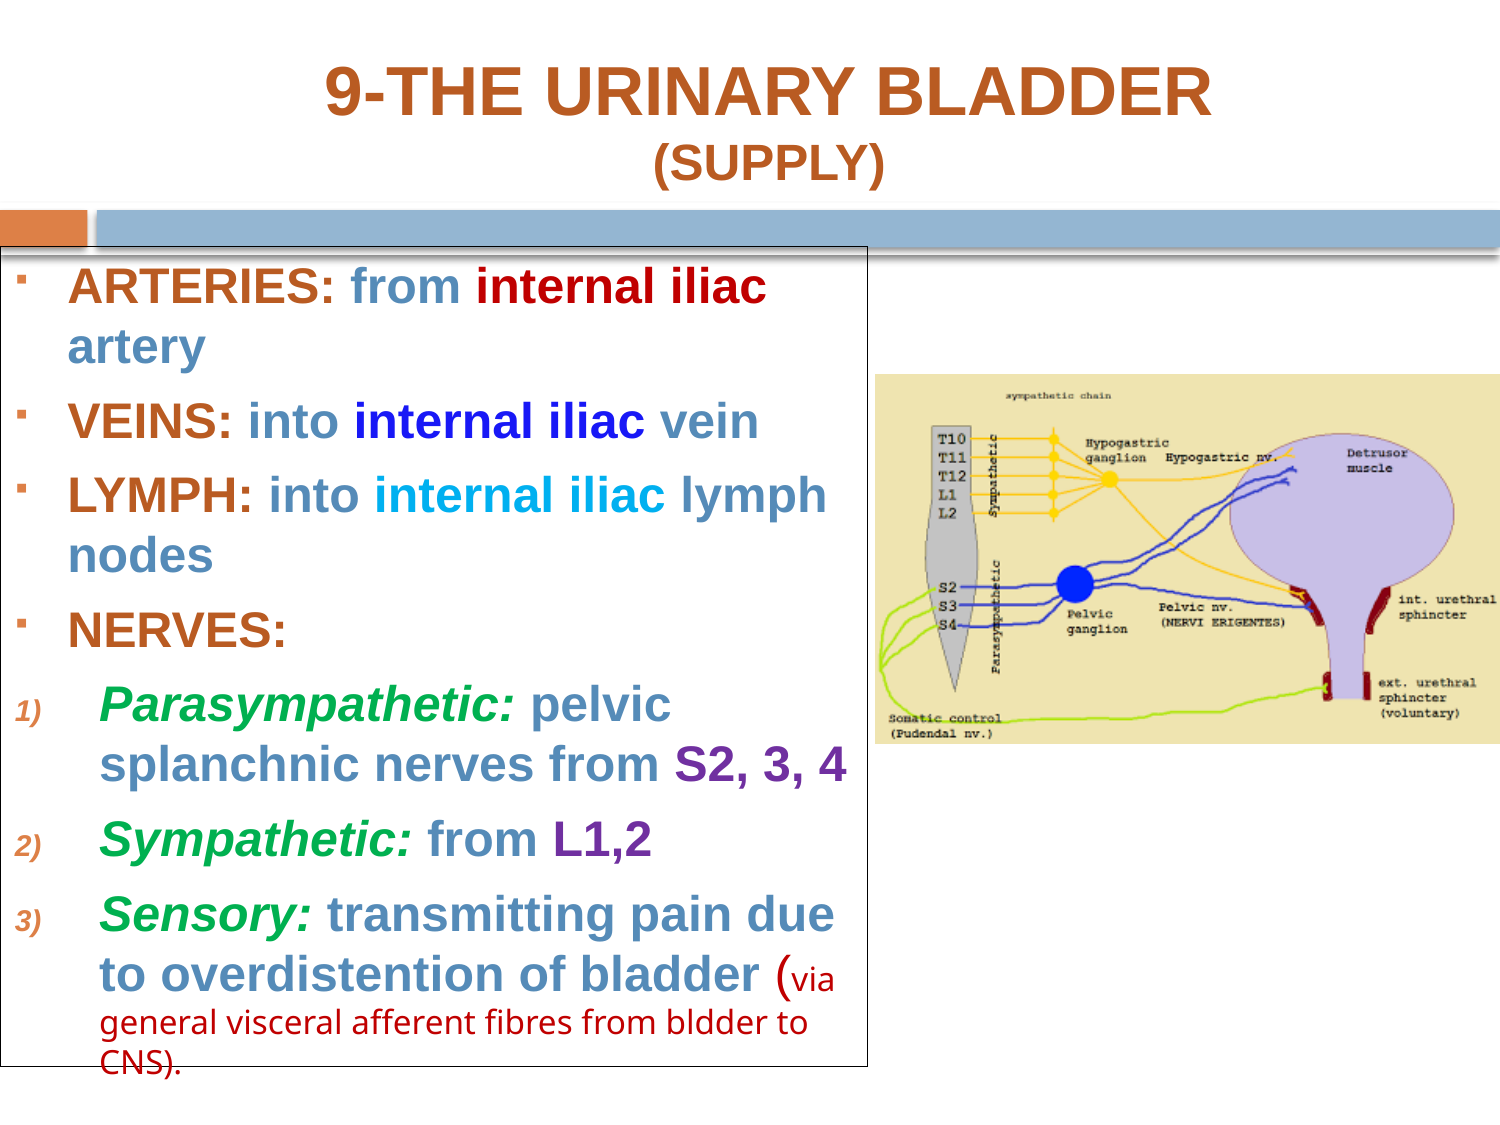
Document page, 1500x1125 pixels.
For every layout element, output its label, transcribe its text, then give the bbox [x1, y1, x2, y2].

title 9-THE URINARY BLADDER (SUPPLY) [100, 37, 1438, 200]
list ARTERIES: from internal iliac artery VEINS: into internal iliac vein LYMPH: into internal iliac lymph nodes NERVES: Parasympathetic: pelvic splanchnic nerves from S2, 3, 4 Sympathetic: from L1,2 Sensory: transmitting pain due to overdistention of bladder (via general visceral afferent fibres from bldder to CNS). [0, 246, 868, 1067]
picture [874, 374, 1500, 744]
